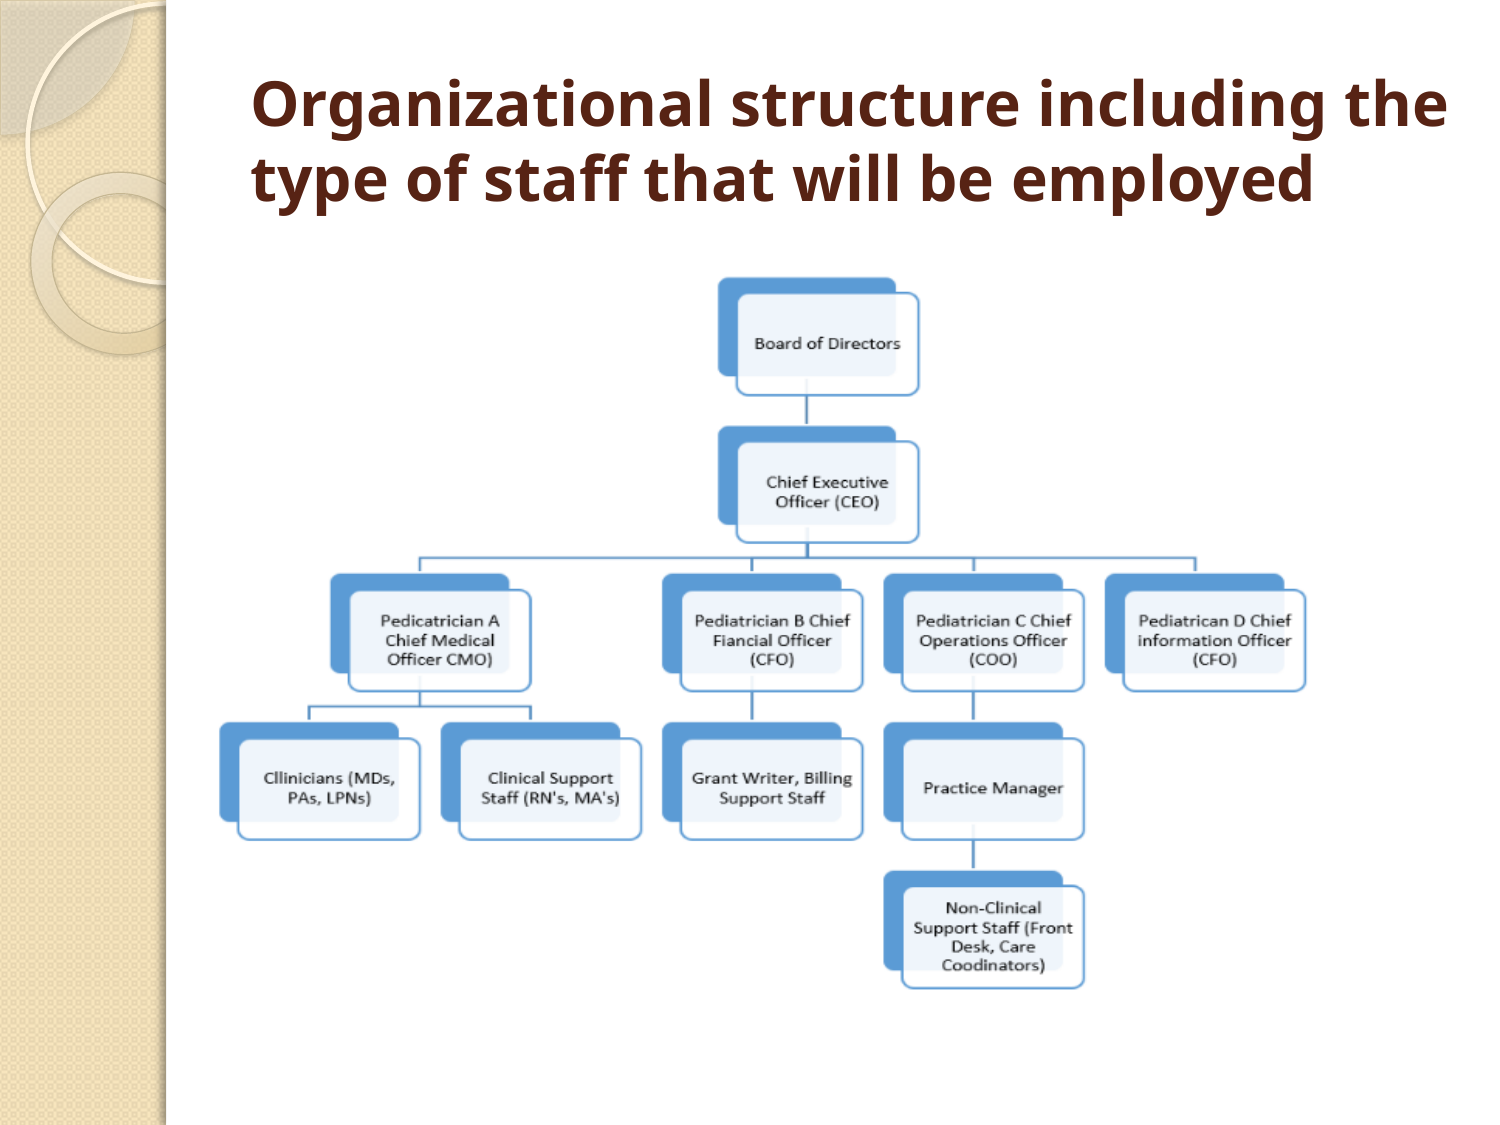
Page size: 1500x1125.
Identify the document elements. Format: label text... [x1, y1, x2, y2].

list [187, 262, 1326, 1026]
title Organizational structure including the type of staff that will be employed [235, 45, 1466, 233]
